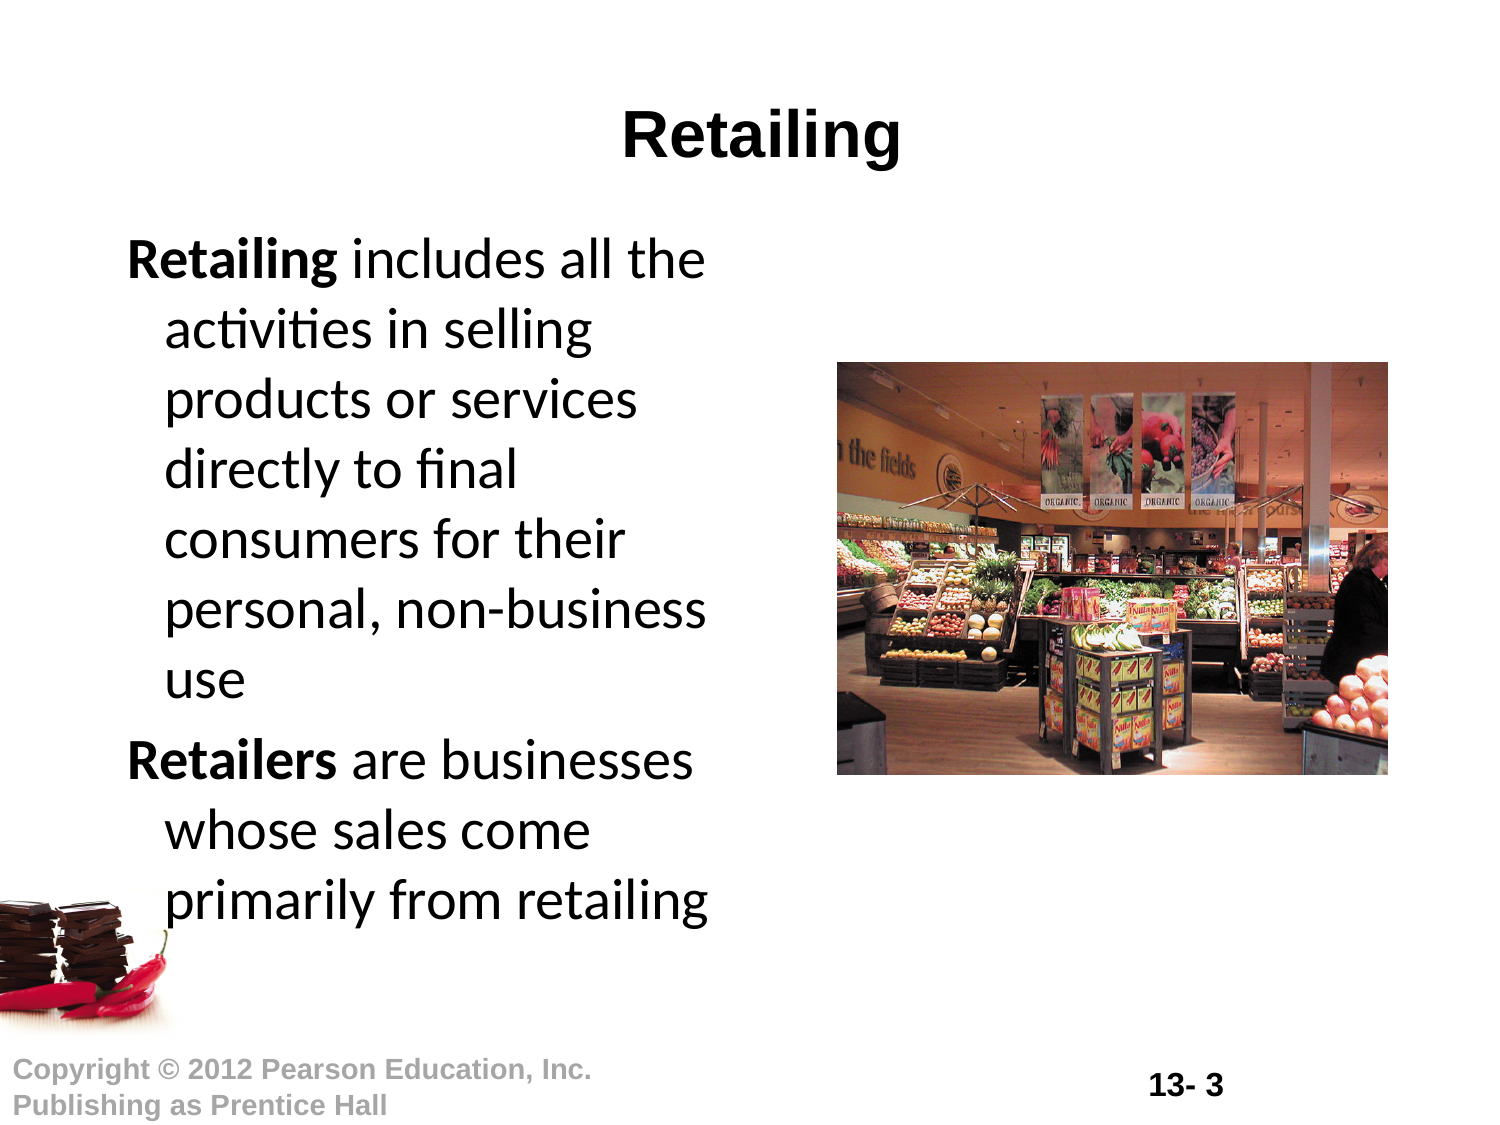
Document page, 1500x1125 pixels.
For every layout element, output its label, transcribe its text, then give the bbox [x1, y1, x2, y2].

list Retailing includes all the activities in selling products or services directly to final consumers for their personal, non-business use Retailers are businesses whose sales come primarily from retailing [112, 212, 738, 963]
picture [837, 362, 1388, 776]
title Retailing [124, 37, 1401, 226]
picture [0, 887, 183, 1039]
